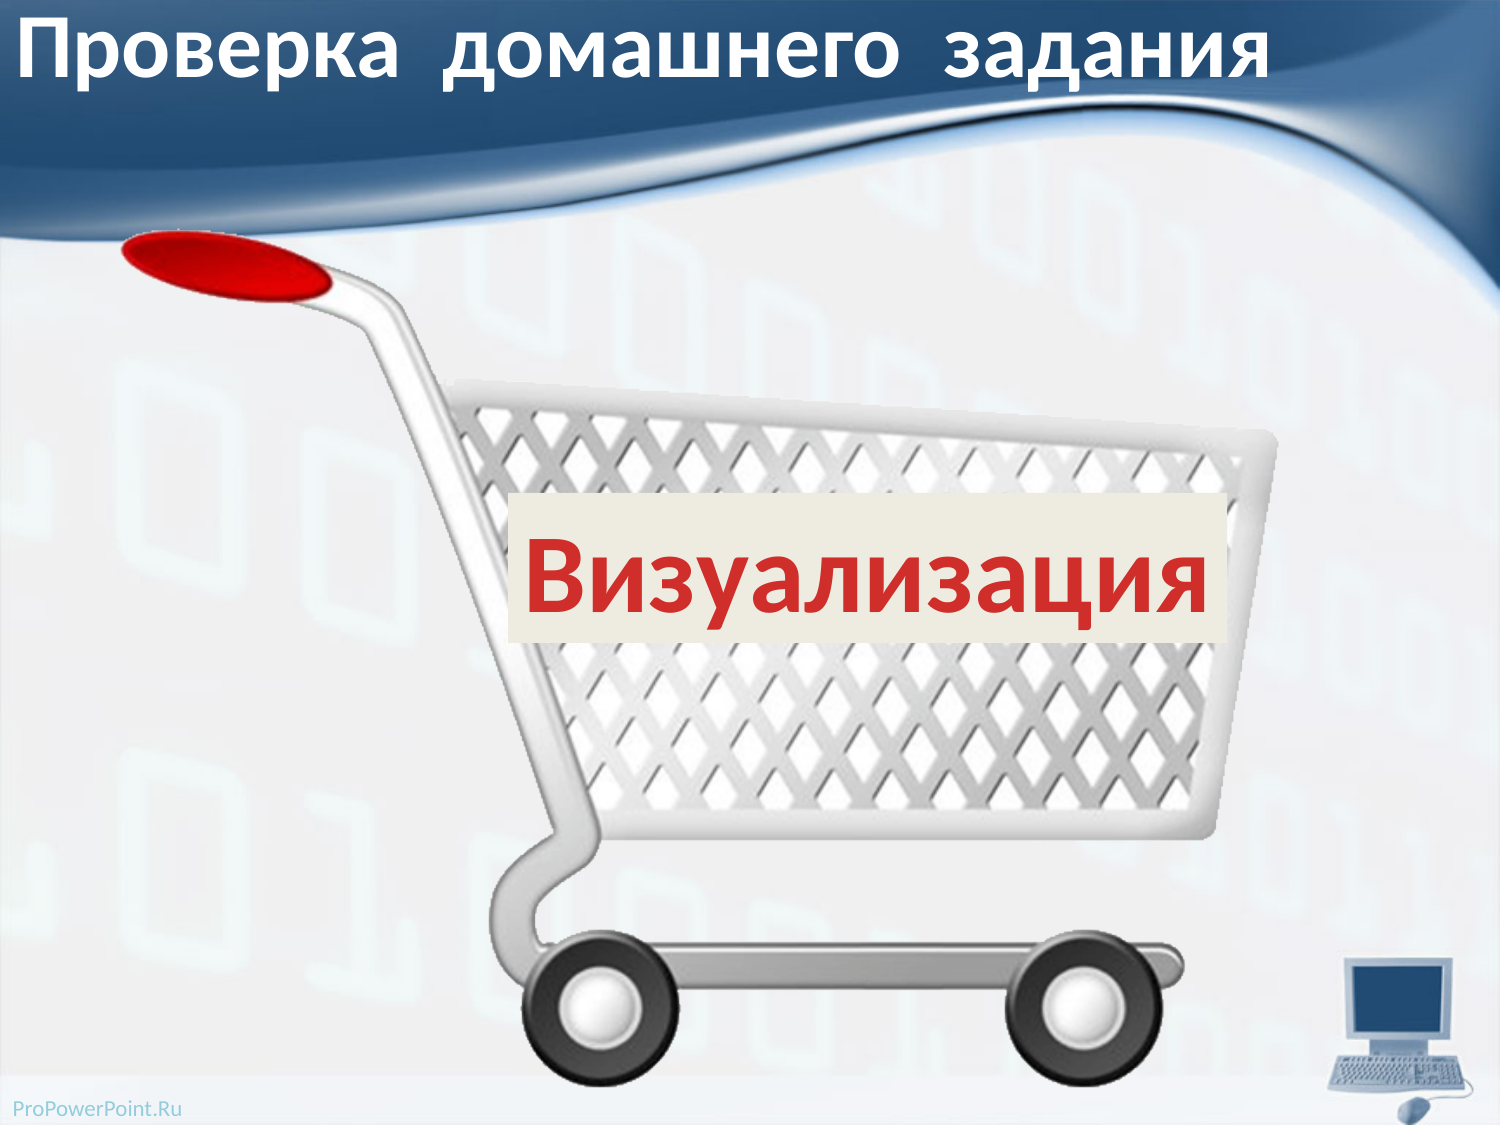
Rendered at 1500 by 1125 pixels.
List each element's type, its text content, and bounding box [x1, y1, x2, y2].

title Проверка домашнего задания [0, 0, 1430, 105]
picture [0, 0, 1500, 1125]
